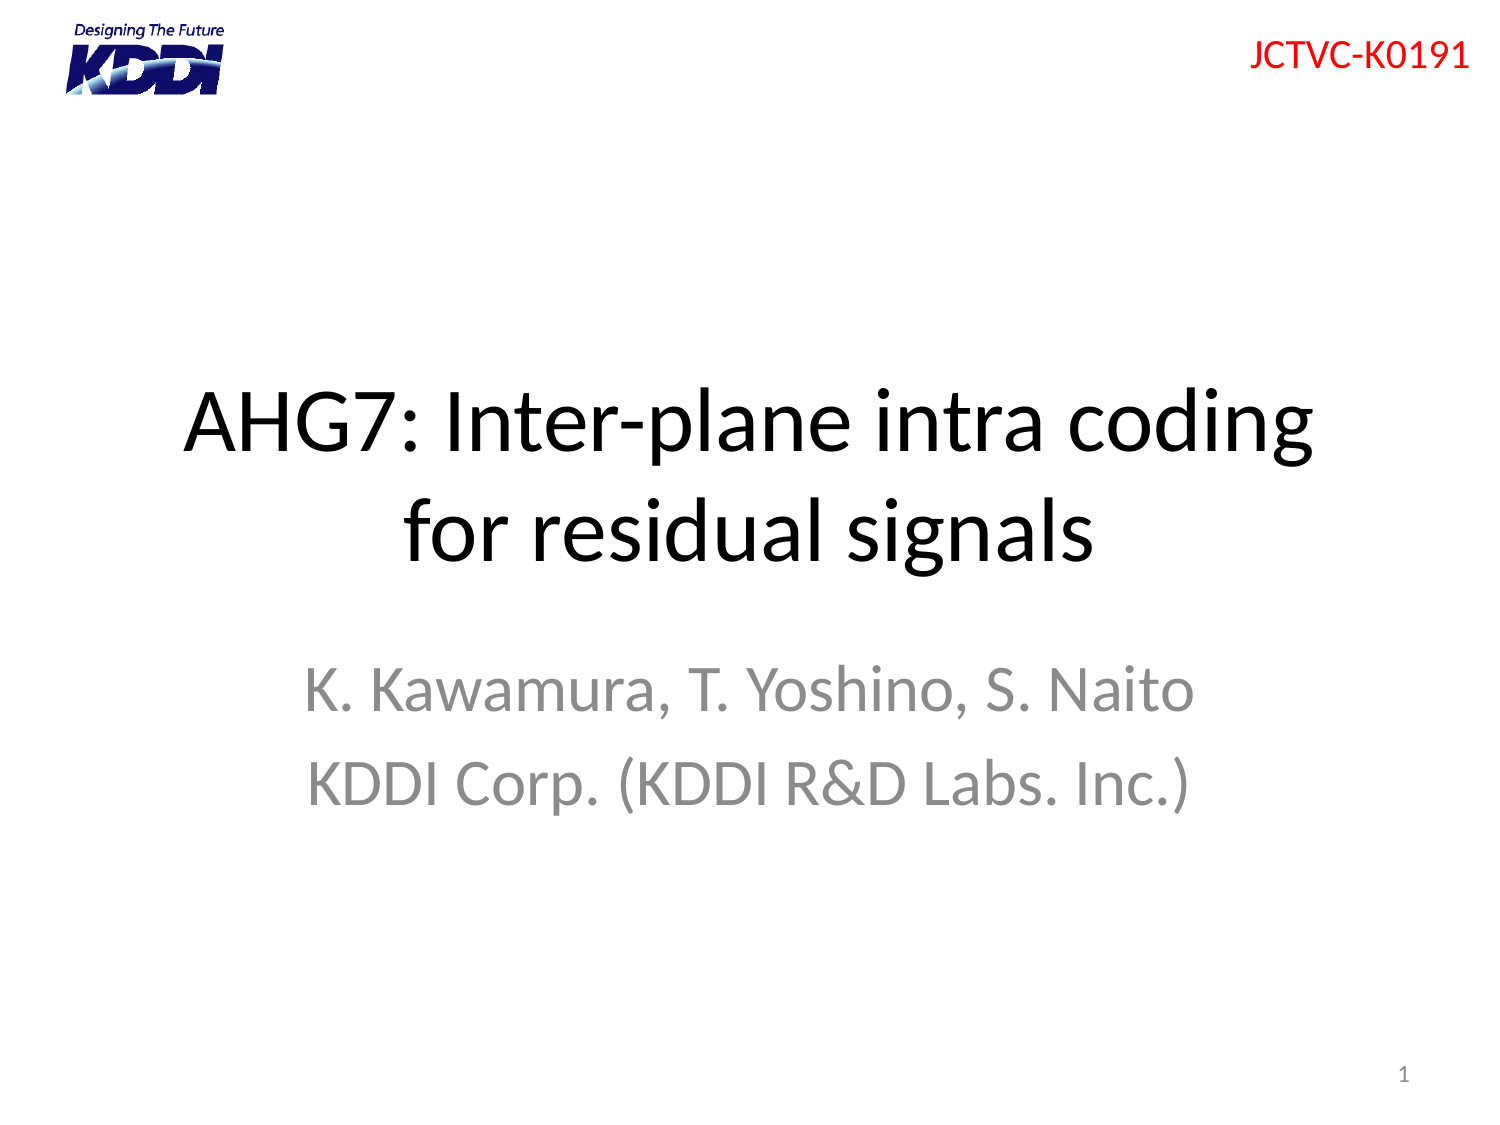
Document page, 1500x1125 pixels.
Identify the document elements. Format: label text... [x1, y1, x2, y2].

subtitle K. Kawamura, T. Yoshino, S. Naito KDDI Corp. (KDDI R&D Labs. Inc.) [224, 637, 1276, 926]
slide_number 1 [1074, 1042, 1425, 1103]
picture [61, 18, 236, 100]
title AHG7: Inter-plane intra coding for residual signals [112, 349, 1388, 591]
